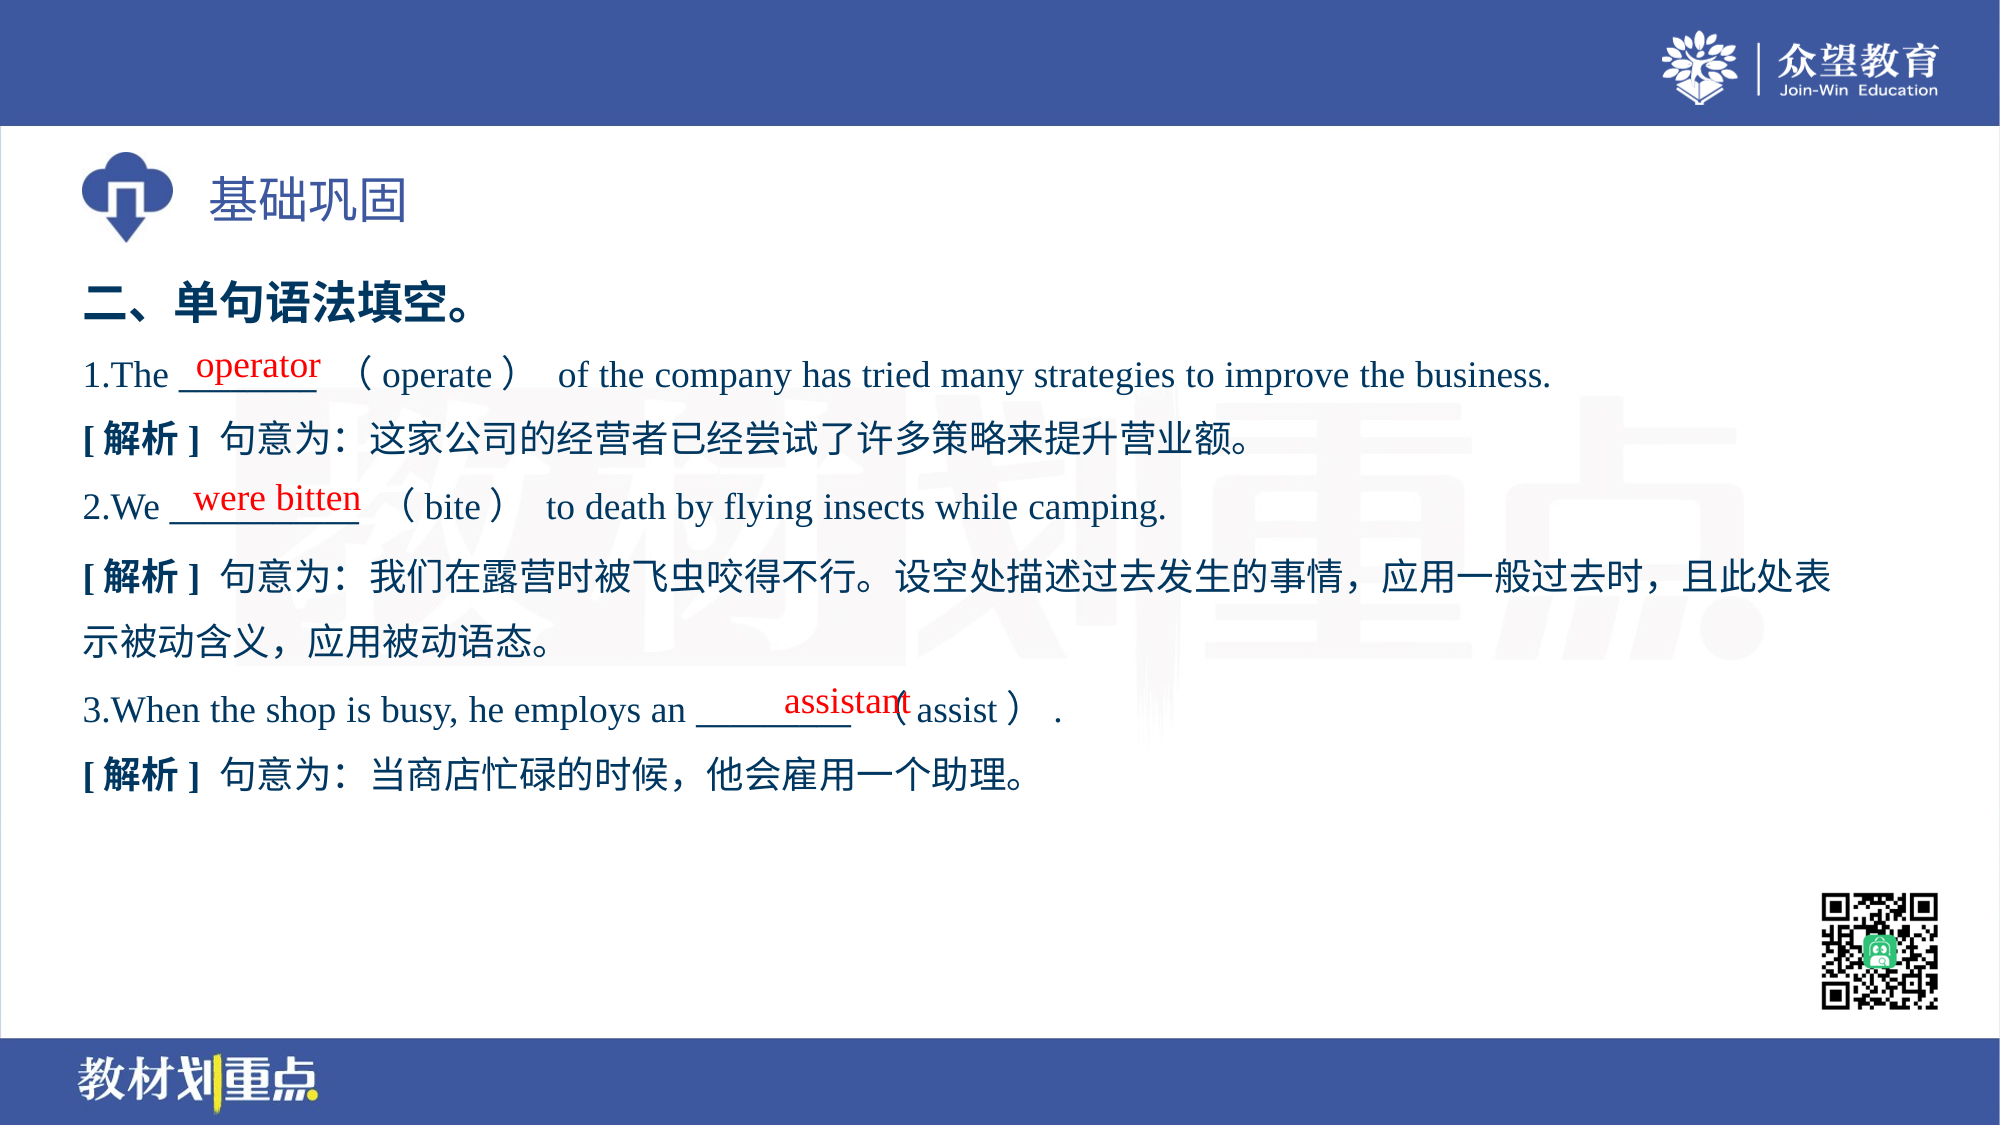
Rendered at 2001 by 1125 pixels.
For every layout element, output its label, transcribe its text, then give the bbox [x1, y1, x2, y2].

text_box [解析] 句意为：我们在露营时被飞虫咬得不行。设空处描述过去发生的事情，应用一般过去时，且此处表 示被动含义，应用被动语态。 [82, 529, 1817, 657]
text_box were bitten [175, 453, 380, 512]
text_box 3.When the shop is busy, he employs an _________ （assist）. [82, 665, 1817, 723]
text_box operator [182, 319, 335, 378]
text_box [解析] 句意为：这家公司的经营者已经尝试了许多策略来提升营业额。 [82, 395, 1817, 453]
text_box 二、单句语法填空。 [82, 247, 1817, 330]
text_box assistant [770, 656, 925, 715]
text_box 2.We ___________ （bite） to death by flying insects while camping. [82, 461, 1817, 520]
picture [0, 0, 2000, 1125]
text_box 1.The ________ （operate） of the company has tried many strategies to improve the business. [82, 330, 1817, 388]
text_box [解析] 句意为：当商店忙碌的时候，他会雇用一个助理。 [82, 731, 1817, 790]
